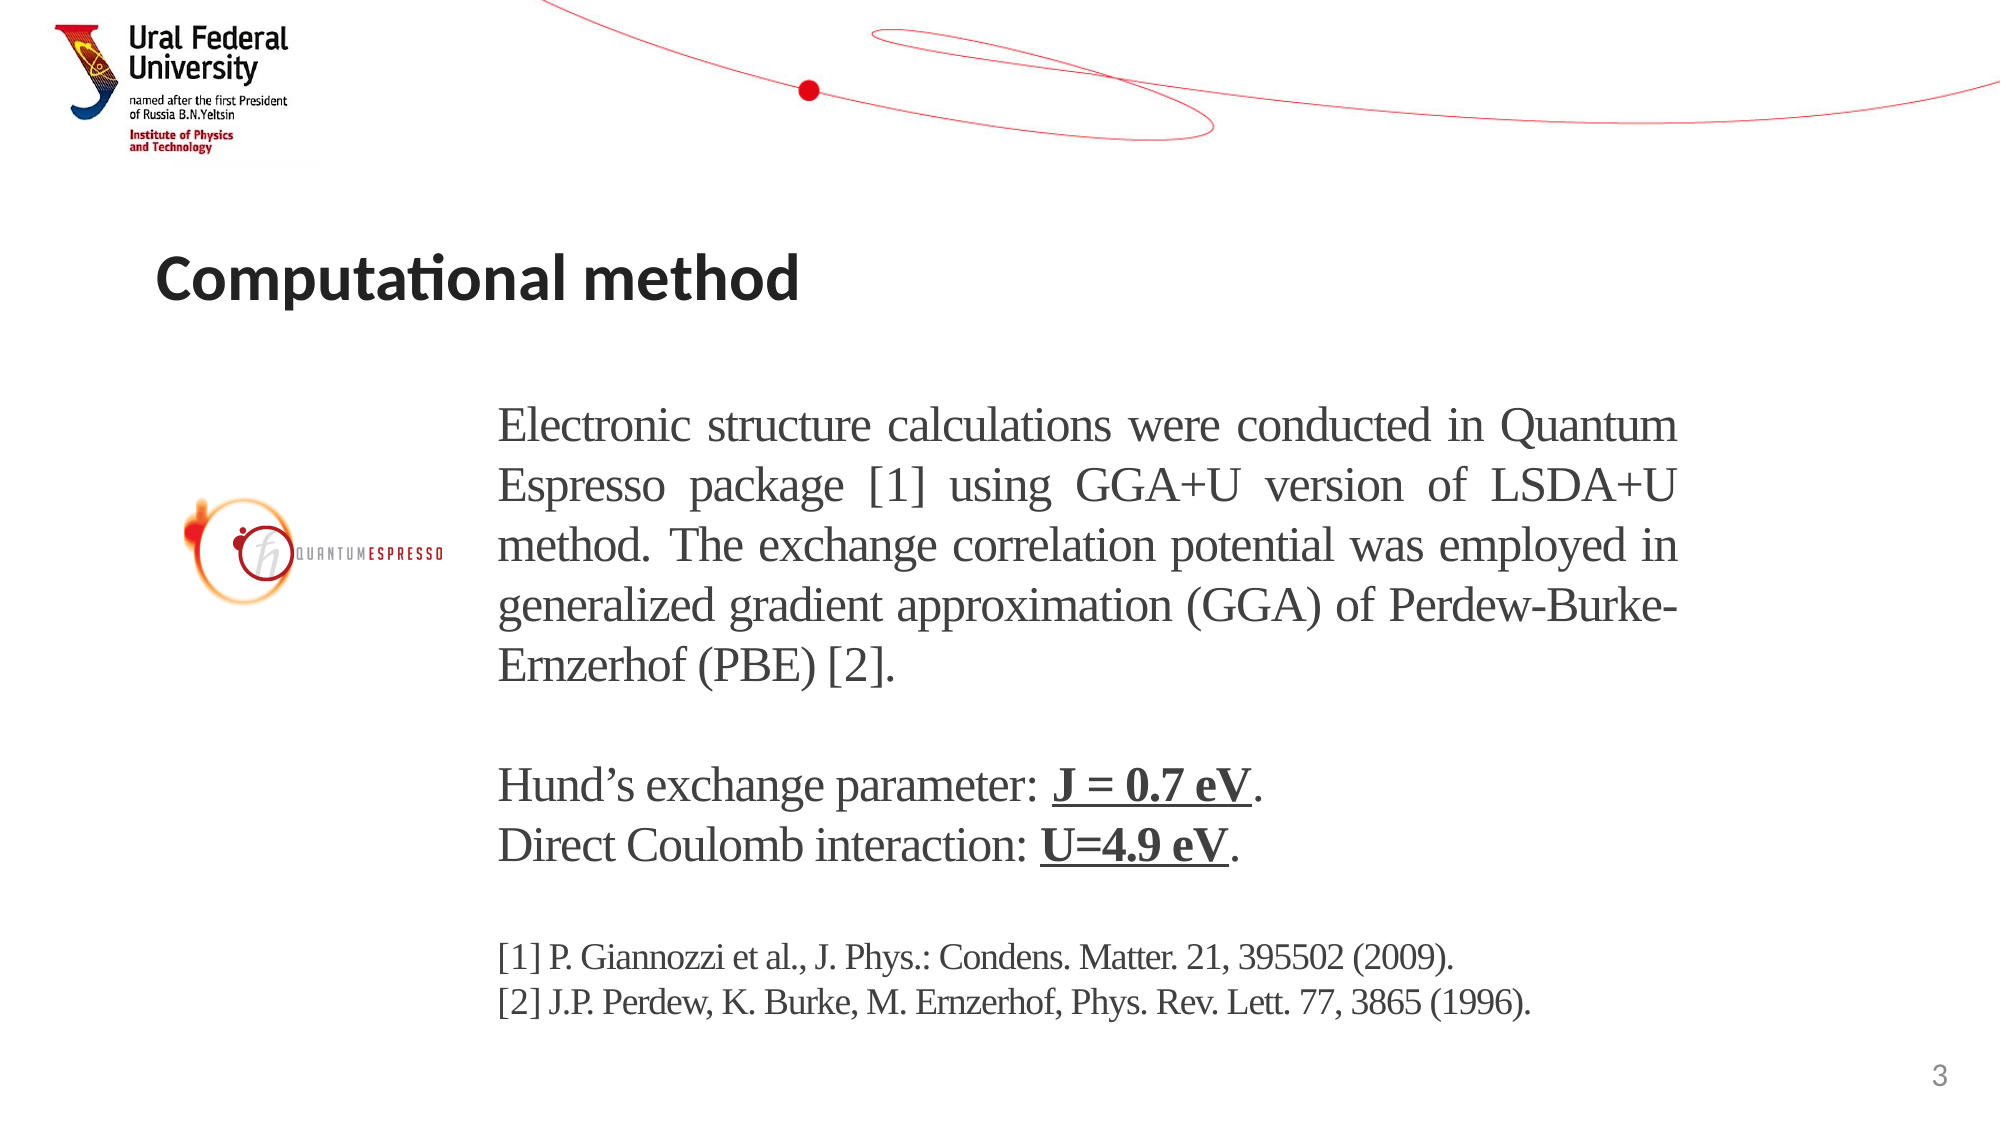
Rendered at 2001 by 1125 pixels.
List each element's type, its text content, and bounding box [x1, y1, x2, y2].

picture [173, 487, 442, 616]
picture [0, 0, 2000, 168]
slide_number 3 [1512, 1042, 1963, 1103]
text_box Electronic structure calculations were conducted in Quantum Espresso package [1] using GGA+U version of LSDA+U method. The exchange correlation potential was employed in generalized gradient approximation (GGA) of Perdew-Burke-Ernzerhof (PBE) [2]. Hund’s exchange parameter: J = 0.7 eV. Direct Coulomb interaction: U=4.9 eV. [1] P. Giannozzi et al., J. Phys.: Condens. Matter. 21, 395502 (2009). [2] J.P. Perdew, K. Burke, M. Ernzerhof, Phys. Rev. Lett. 77, 3865 (1996). [479, 382, 1696, 1032]
text_box Computational method [141, 190, 1859, 358]
